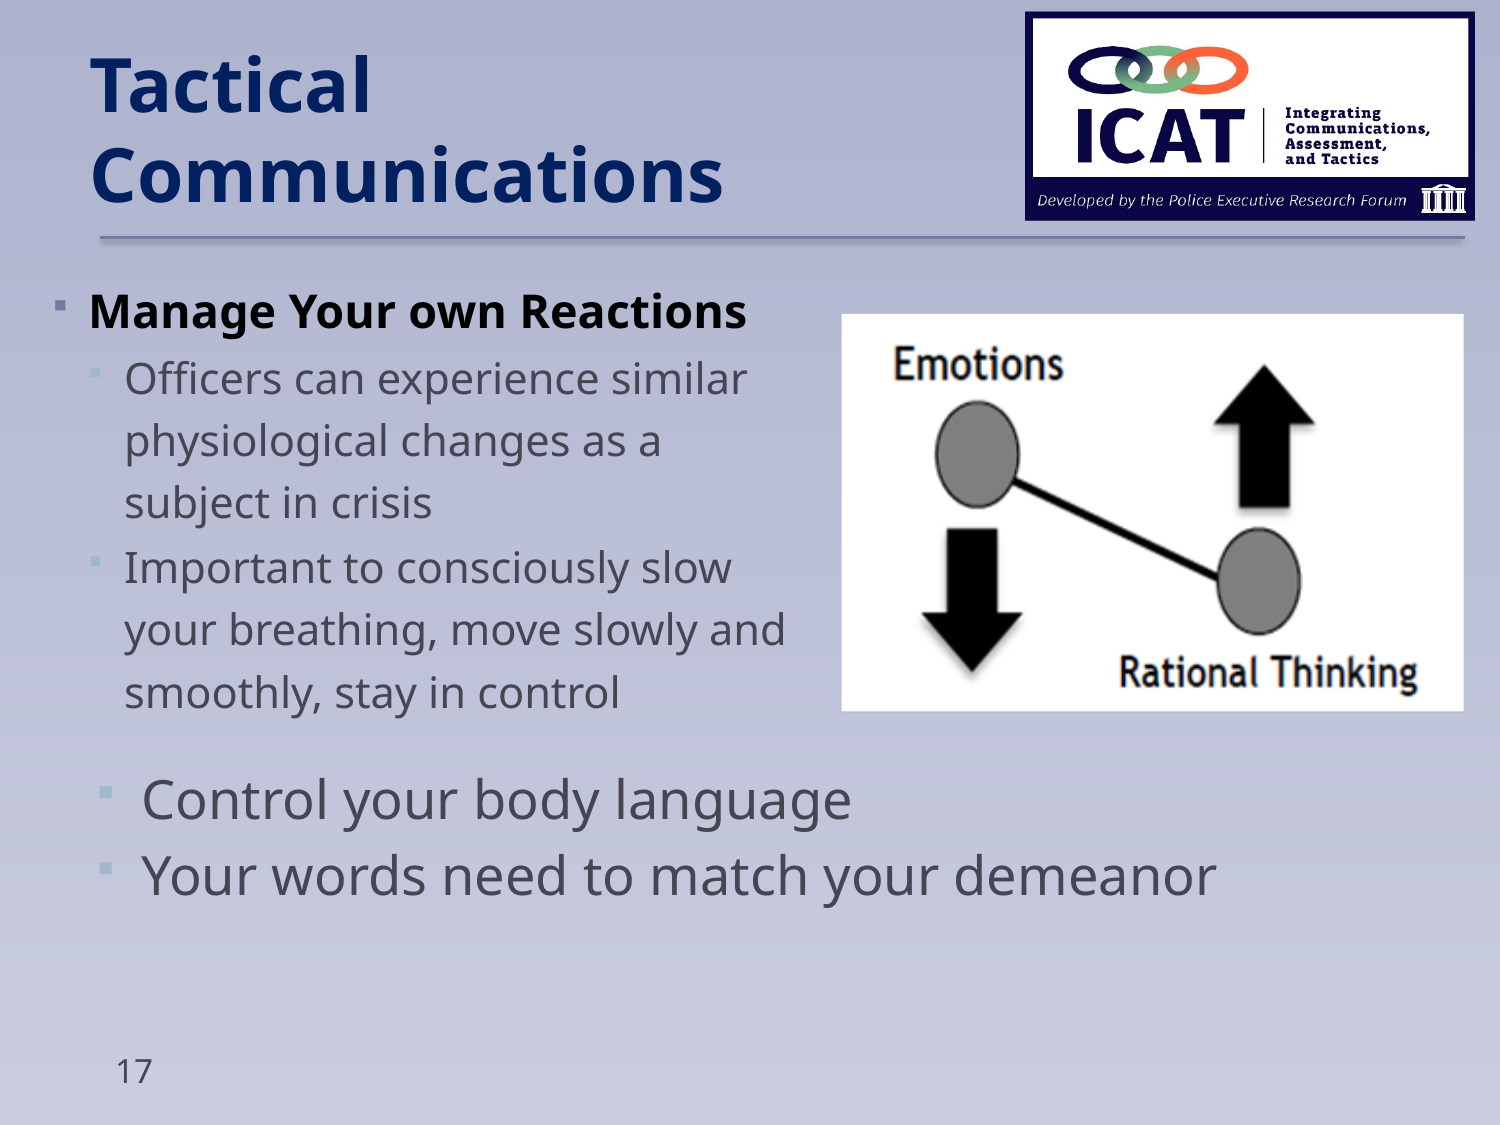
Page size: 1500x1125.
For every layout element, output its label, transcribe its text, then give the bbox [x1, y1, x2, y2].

list Manage Your own Reactions Officers can experience similar physiological changes as a subject in crisis Important to consciously slow your breathing, move slowly and smoothly, stay in control [37, 275, 824, 758]
text_box Control your body language Your words need to match your demeanor [36, 758, 1464, 995]
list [841, 312, 1464, 715]
slide_number 17 [100, 1042, 426, 1103]
title Tactical Communications [75, 24, 1018, 225]
picture [1024, 11, 1476, 221]
